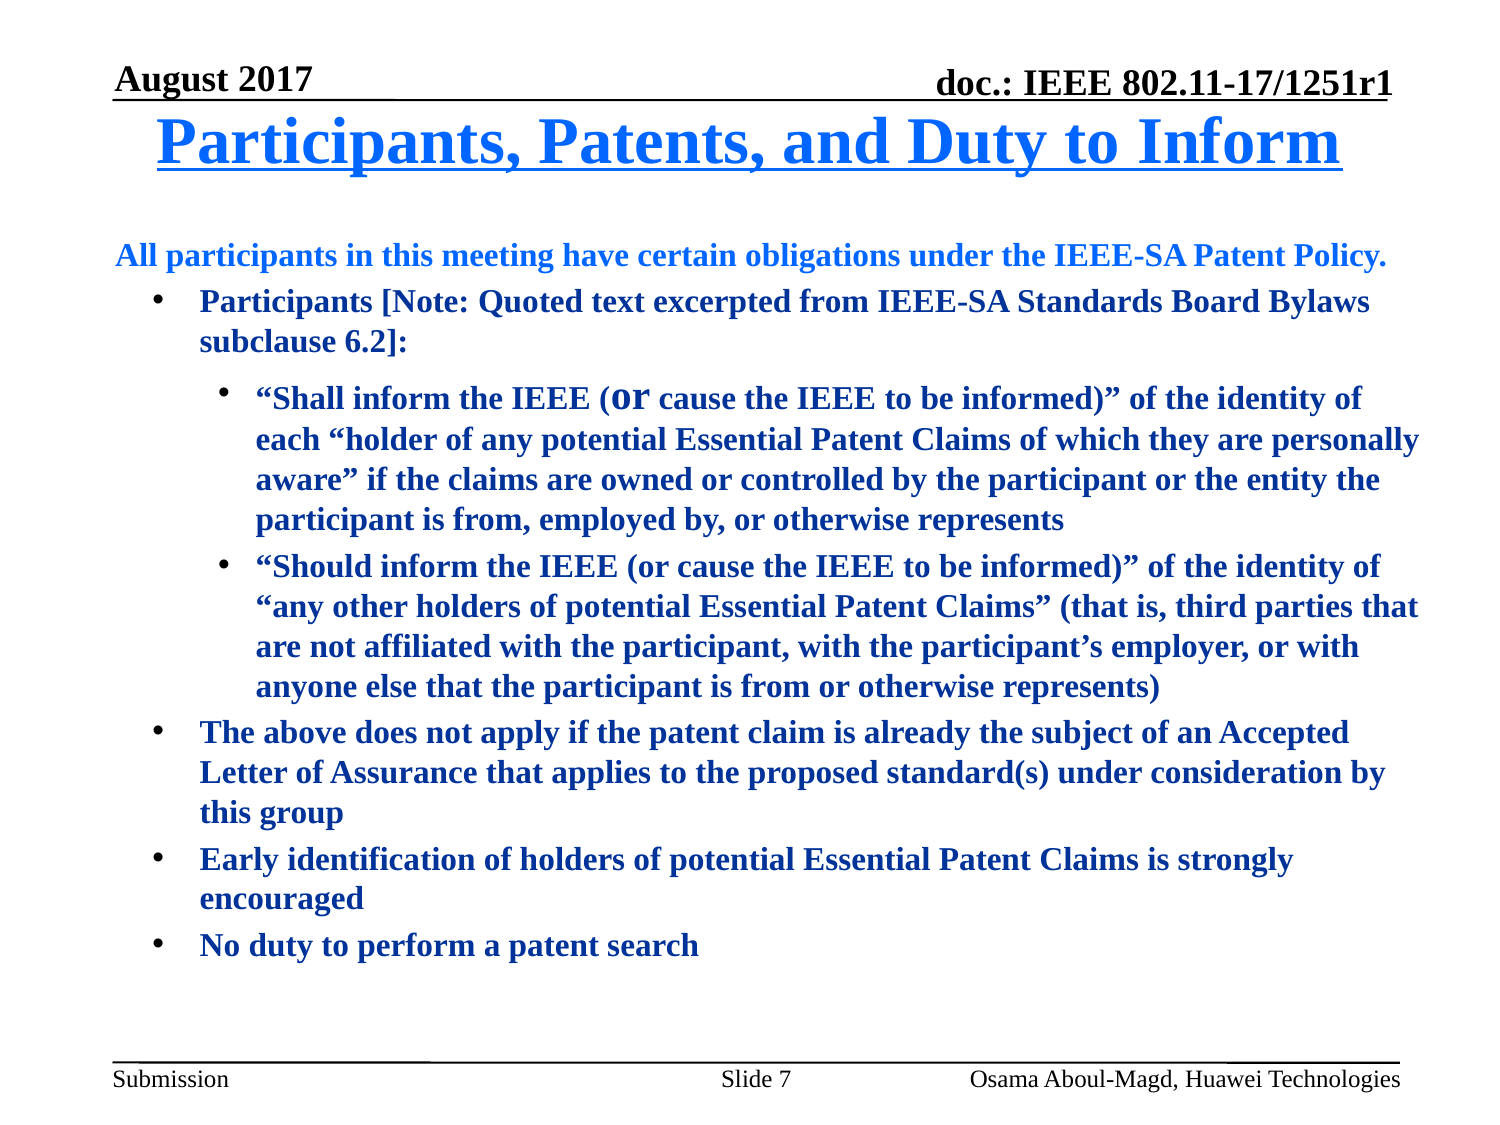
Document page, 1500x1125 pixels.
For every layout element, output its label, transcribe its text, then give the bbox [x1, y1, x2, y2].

title Participants, Patents, and Duty to Inform [112, 112, 1388, 163]
list All participants in this meeting have certain obligations under the IEEE-SA Patent Policy. Participants [Note: Quoted text excerpted from IEEE-SA Standards Board Bylaws subclause 6.2]: “Shall inform the IEEE (or cause the IEEE to be informed)” of the identity of each “holder of any potential Essential Patent Claims of which they are personally aware” if the claims are owned or controlled by the participant or the entity the participant is from, employed by, or otherwise represents “Should inform the IEEE (or cause the IEEE to be informed)” of the identity of “any other holders of potential Essential Patent Claims” (that is, third parties that are not affiliated with the participant, with the participant’s employer, or with anyone else that the participant is from or otherwise represents) The above does not apply if the patent claim is already the subject of an Accepted Letter of Assurance that applies to the proposed standard(s) under consideration by this group Early identification of holders of potential Essential Patent Claims is strongly encouraged No duty to perform a patent search [62, 224, 1451, 901]
slide_number Slide 7 [712, 1061, 800, 1123]
footer Osama Aboul-Magd, Huawei Technologies [878, 1061, 1402, 1093]
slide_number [114, 54, 423, 100]
